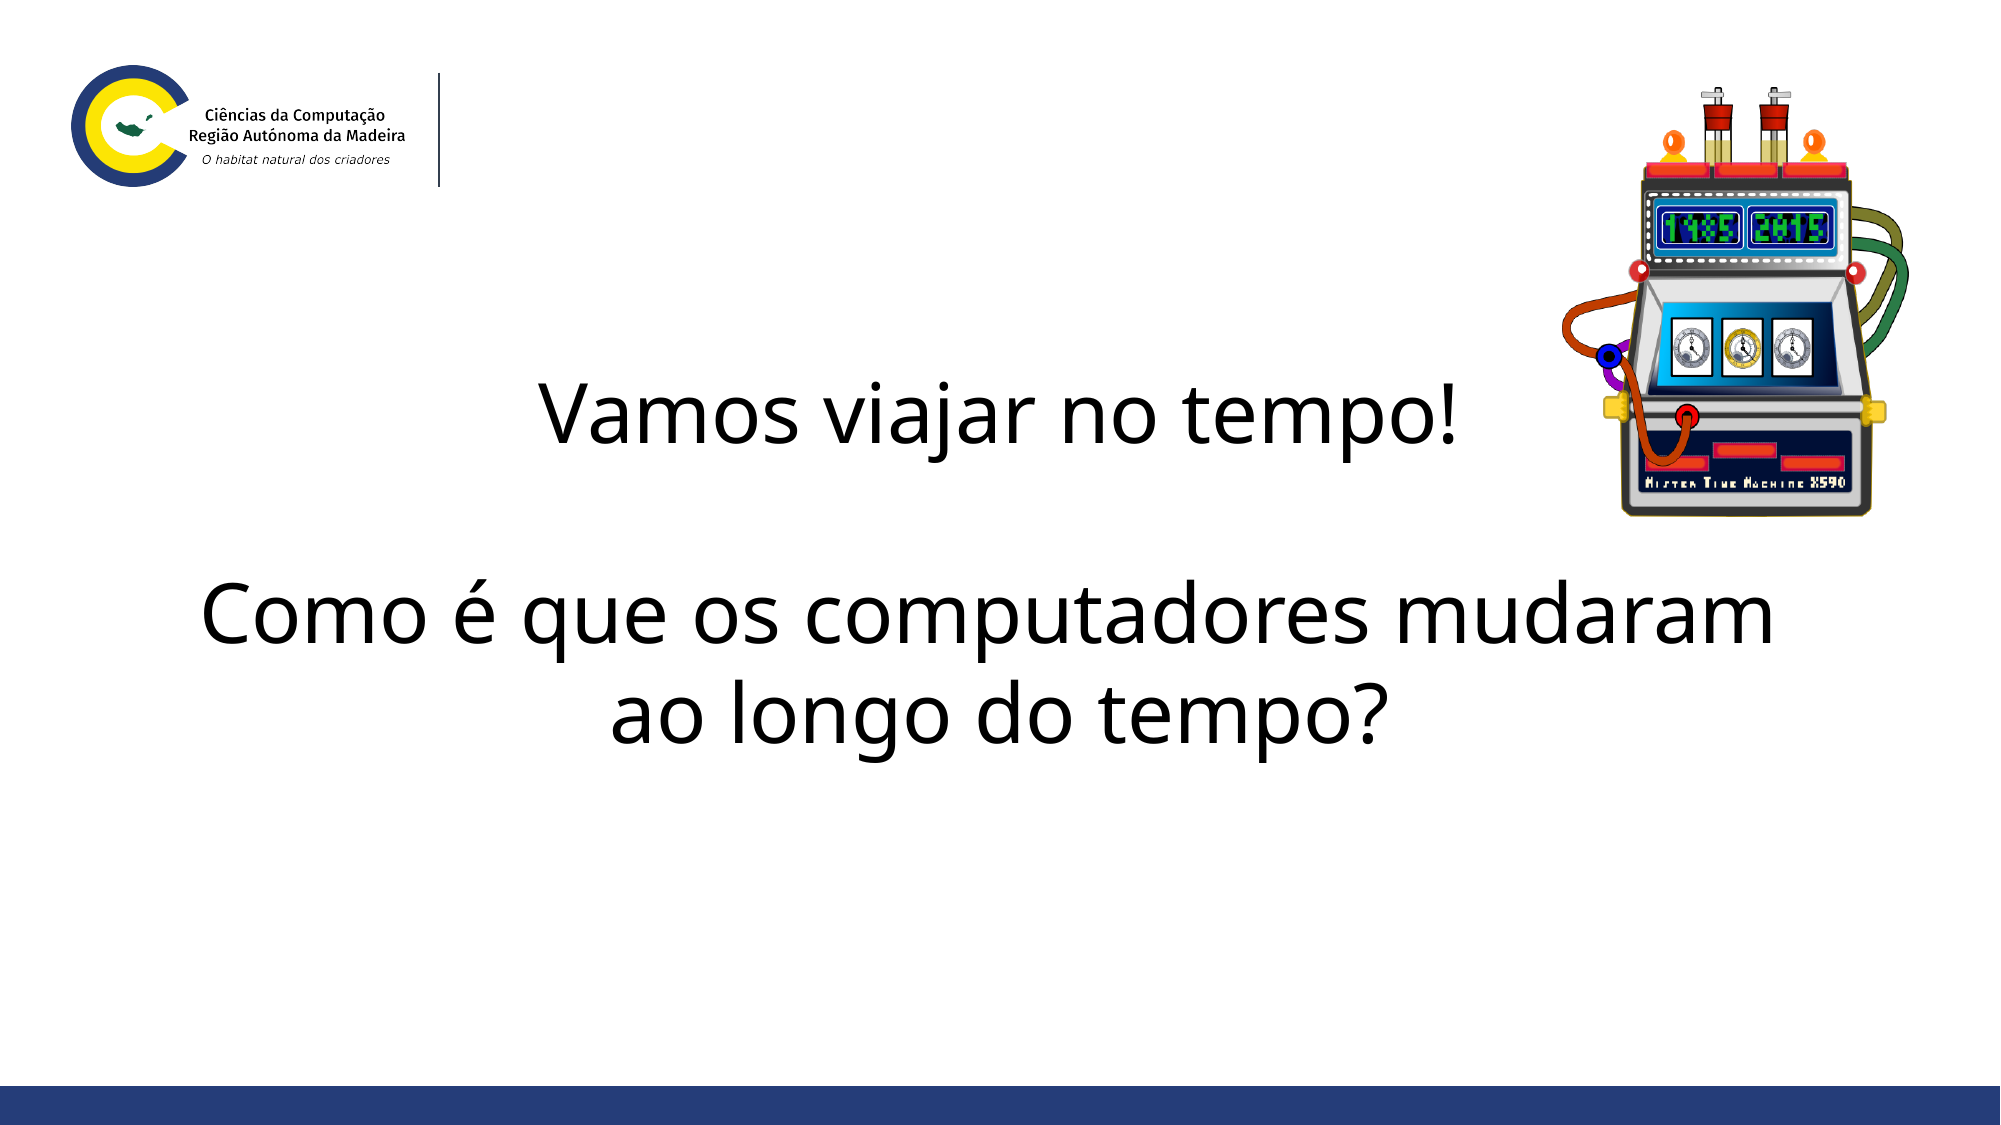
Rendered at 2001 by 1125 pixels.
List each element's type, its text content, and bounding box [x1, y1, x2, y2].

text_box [71, 65, 440, 188]
text_box Vamos viajar no tempo! Como é que os computadores mudaram ao longo do tempo? [184, 352, 1816, 768]
picture [1520, 87, 1950, 517]
text_box [0, 1085, 2000, 1125]
